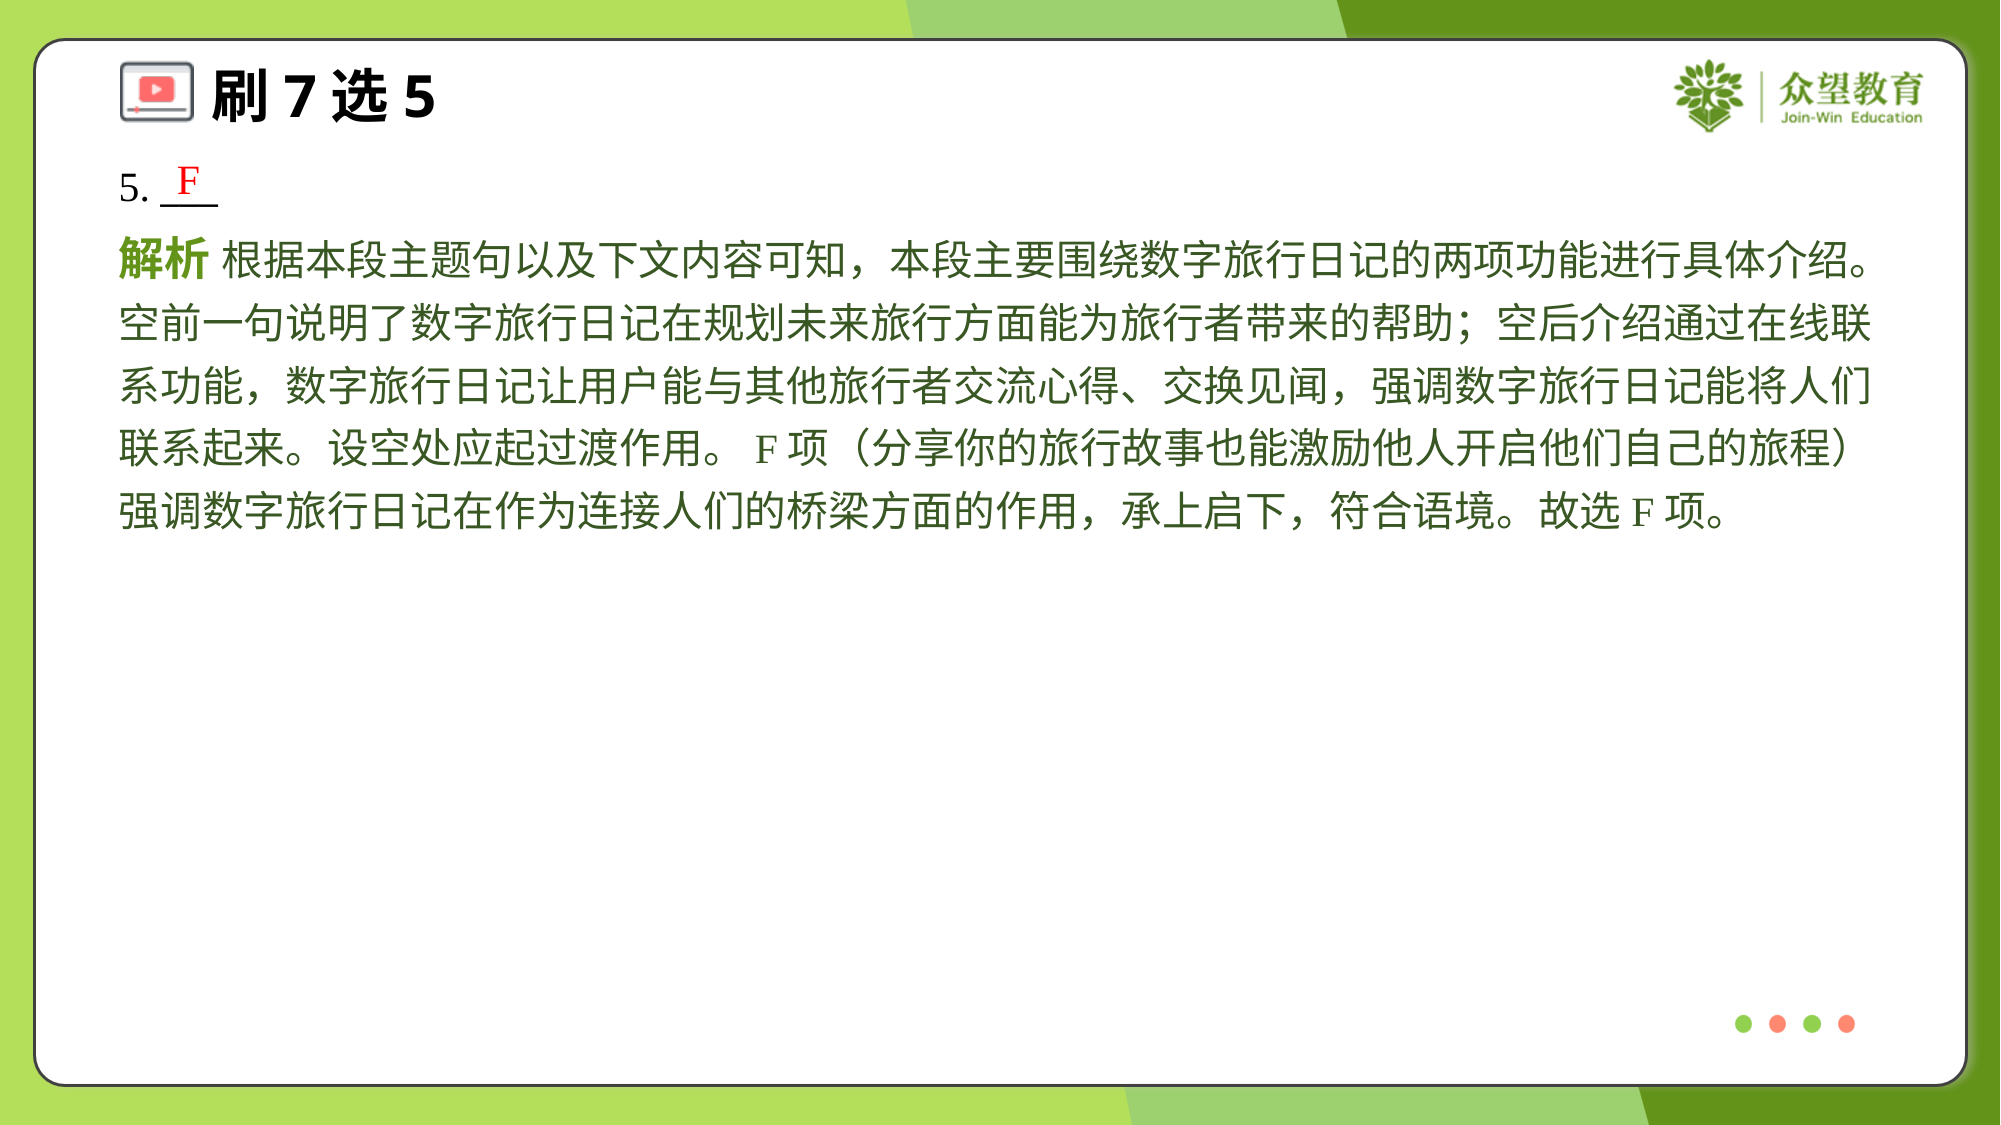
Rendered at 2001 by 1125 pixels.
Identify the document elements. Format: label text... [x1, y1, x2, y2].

text_box 解析 根据本段主题句以及下文内容可知，本段主要围绕数字旅行日记的两项功能进行具体介绍。空前一句说明了数字旅行日记在规划未来旅行方面能为旅行者带来的帮助；空后介绍通过在线联系功能，数字旅行日记让用户能与其他旅行者交流心得、交换见闻，强调数字旅行日记能将人们联系起来。设空处应起过渡作用。F项（分享你的旅行故事也能激励他人开启他们自己的旅程）强调数字旅行日记在作为连接人们的桥梁方面的作用，承上启下，符合语境。故选F项。 [118, 215, 1883, 530]
text_box 5. ___ [118, 146, 1883, 204]
text_box F [172, 140, 205, 199]
picture [0, 0, 2000, 1125]
